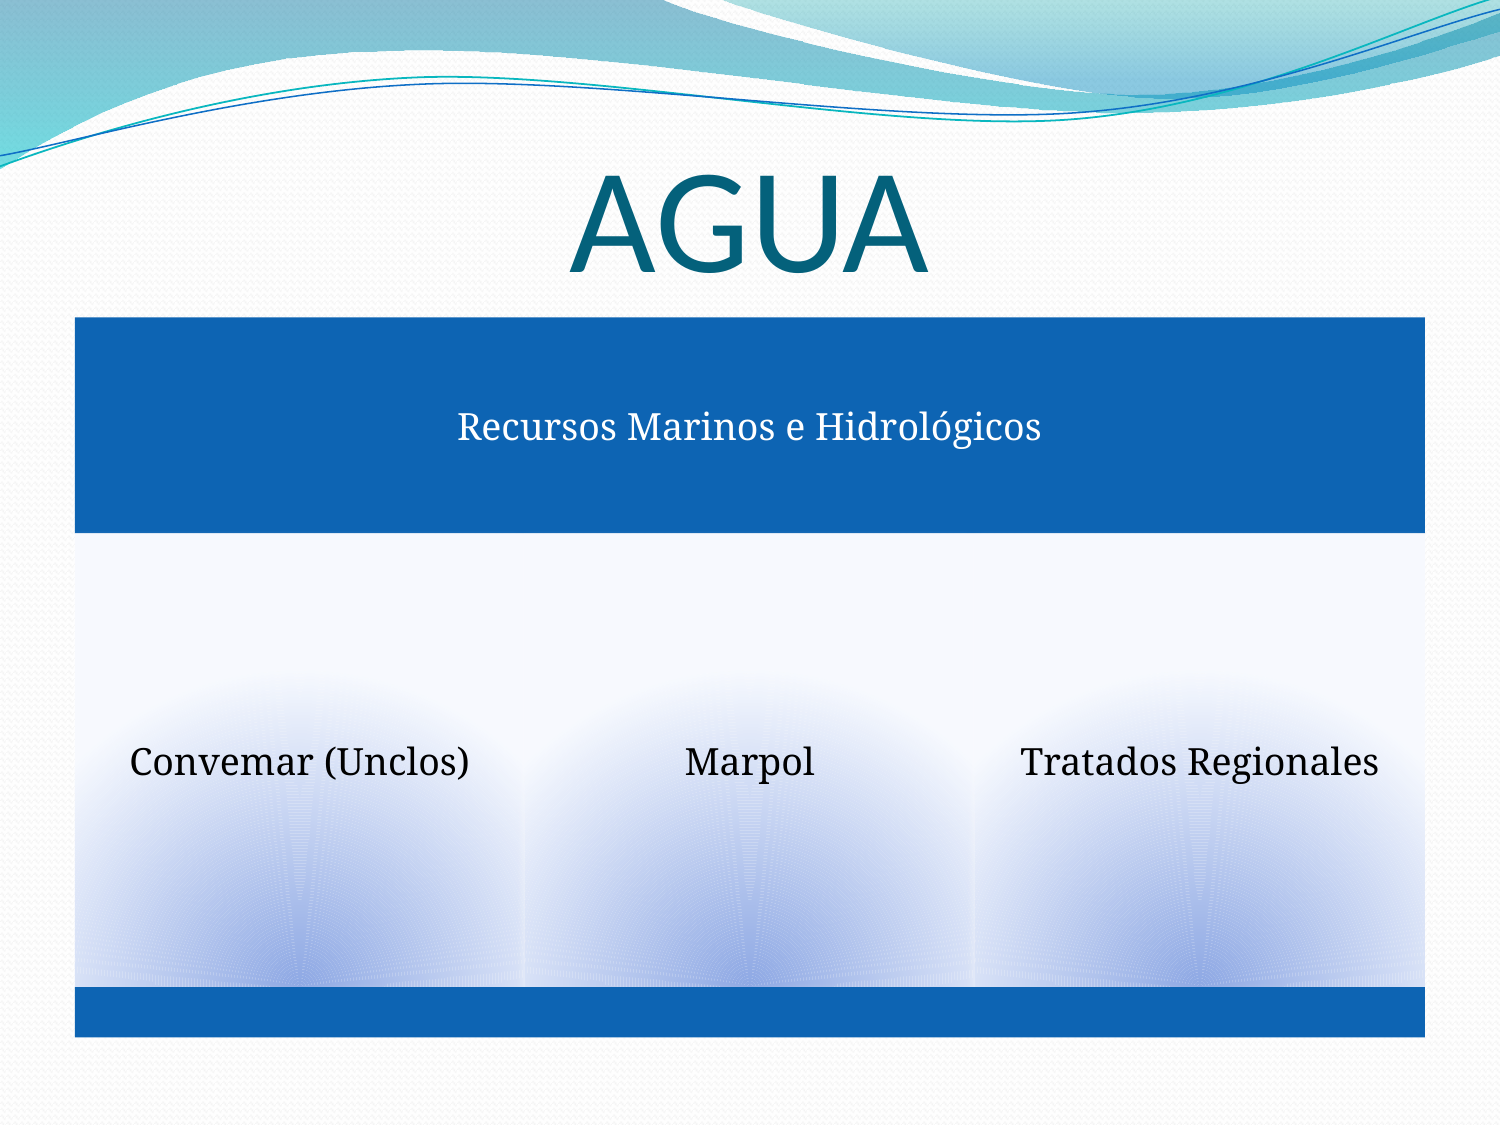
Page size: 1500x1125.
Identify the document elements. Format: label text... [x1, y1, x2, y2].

title AGUA [75, 115, 1425, 303]
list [74, 317, 1426, 1038]
